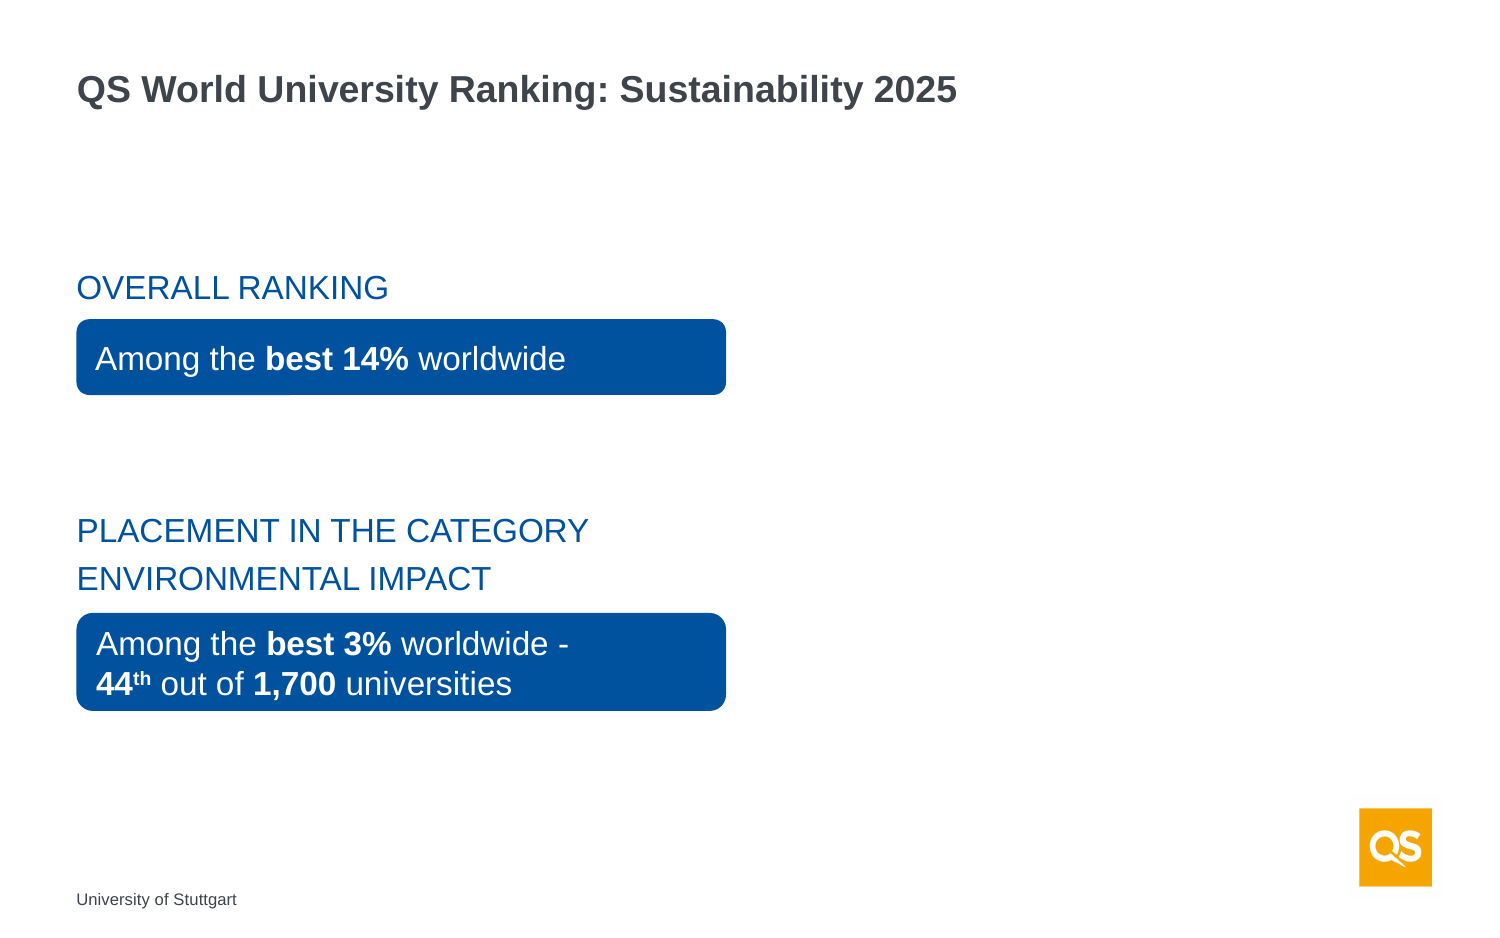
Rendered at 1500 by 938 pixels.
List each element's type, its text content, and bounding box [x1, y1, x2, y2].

picture [1347, 795, 1444, 899]
footer University of Stuttgart [76, 888, 1072, 910]
title QS World University Ranking: Sustainability 2025 [76, 64, 1424, 111]
text_box placement in the category Environmental impact [76, 505, 727, 592]
text_box Among the best 14% worldwide [75, 318, 728, 397]
text_box Overall Ranking [76, 262, 727, 302]
text_box Among the best 3% worldwide - 44th out of 1,700 universities [75, 611, 728, 712]
